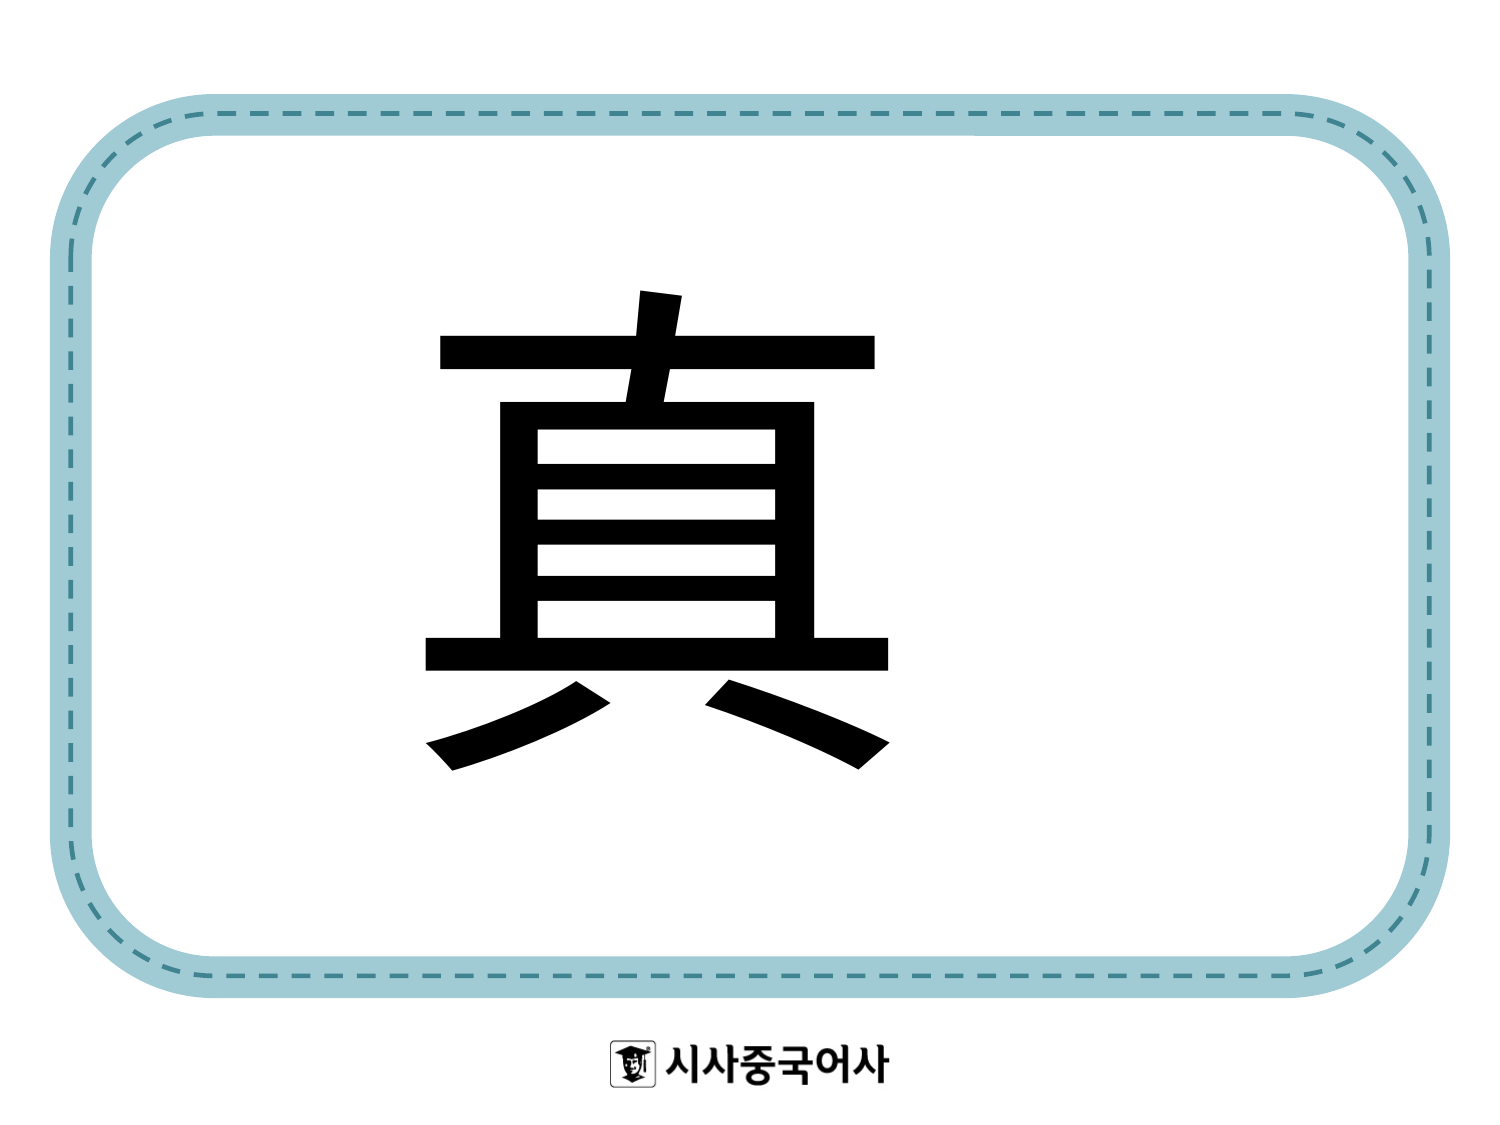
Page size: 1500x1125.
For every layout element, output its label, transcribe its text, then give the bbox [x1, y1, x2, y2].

text_box 真 [145, 189, 1354, 853]
picture [602, 1034, 898, 1094]
